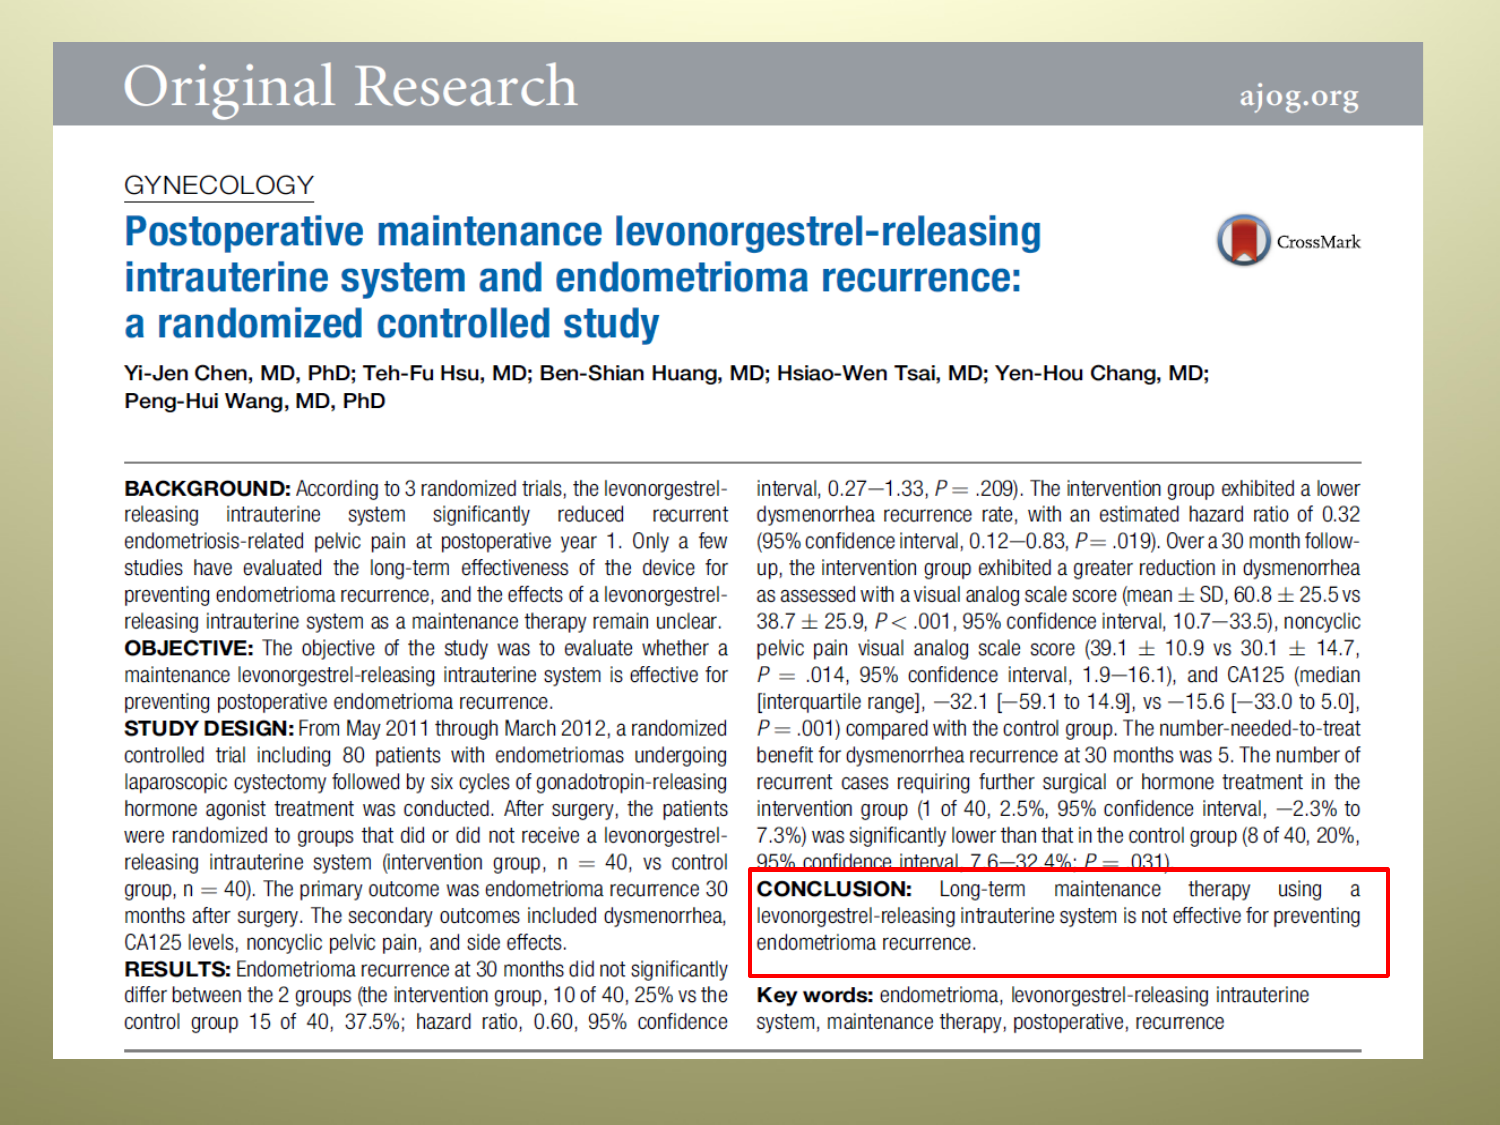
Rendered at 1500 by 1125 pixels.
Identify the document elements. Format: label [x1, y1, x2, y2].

list [52, 42, 1424, 1059]
picture [0, 0, 1500, 1125]
